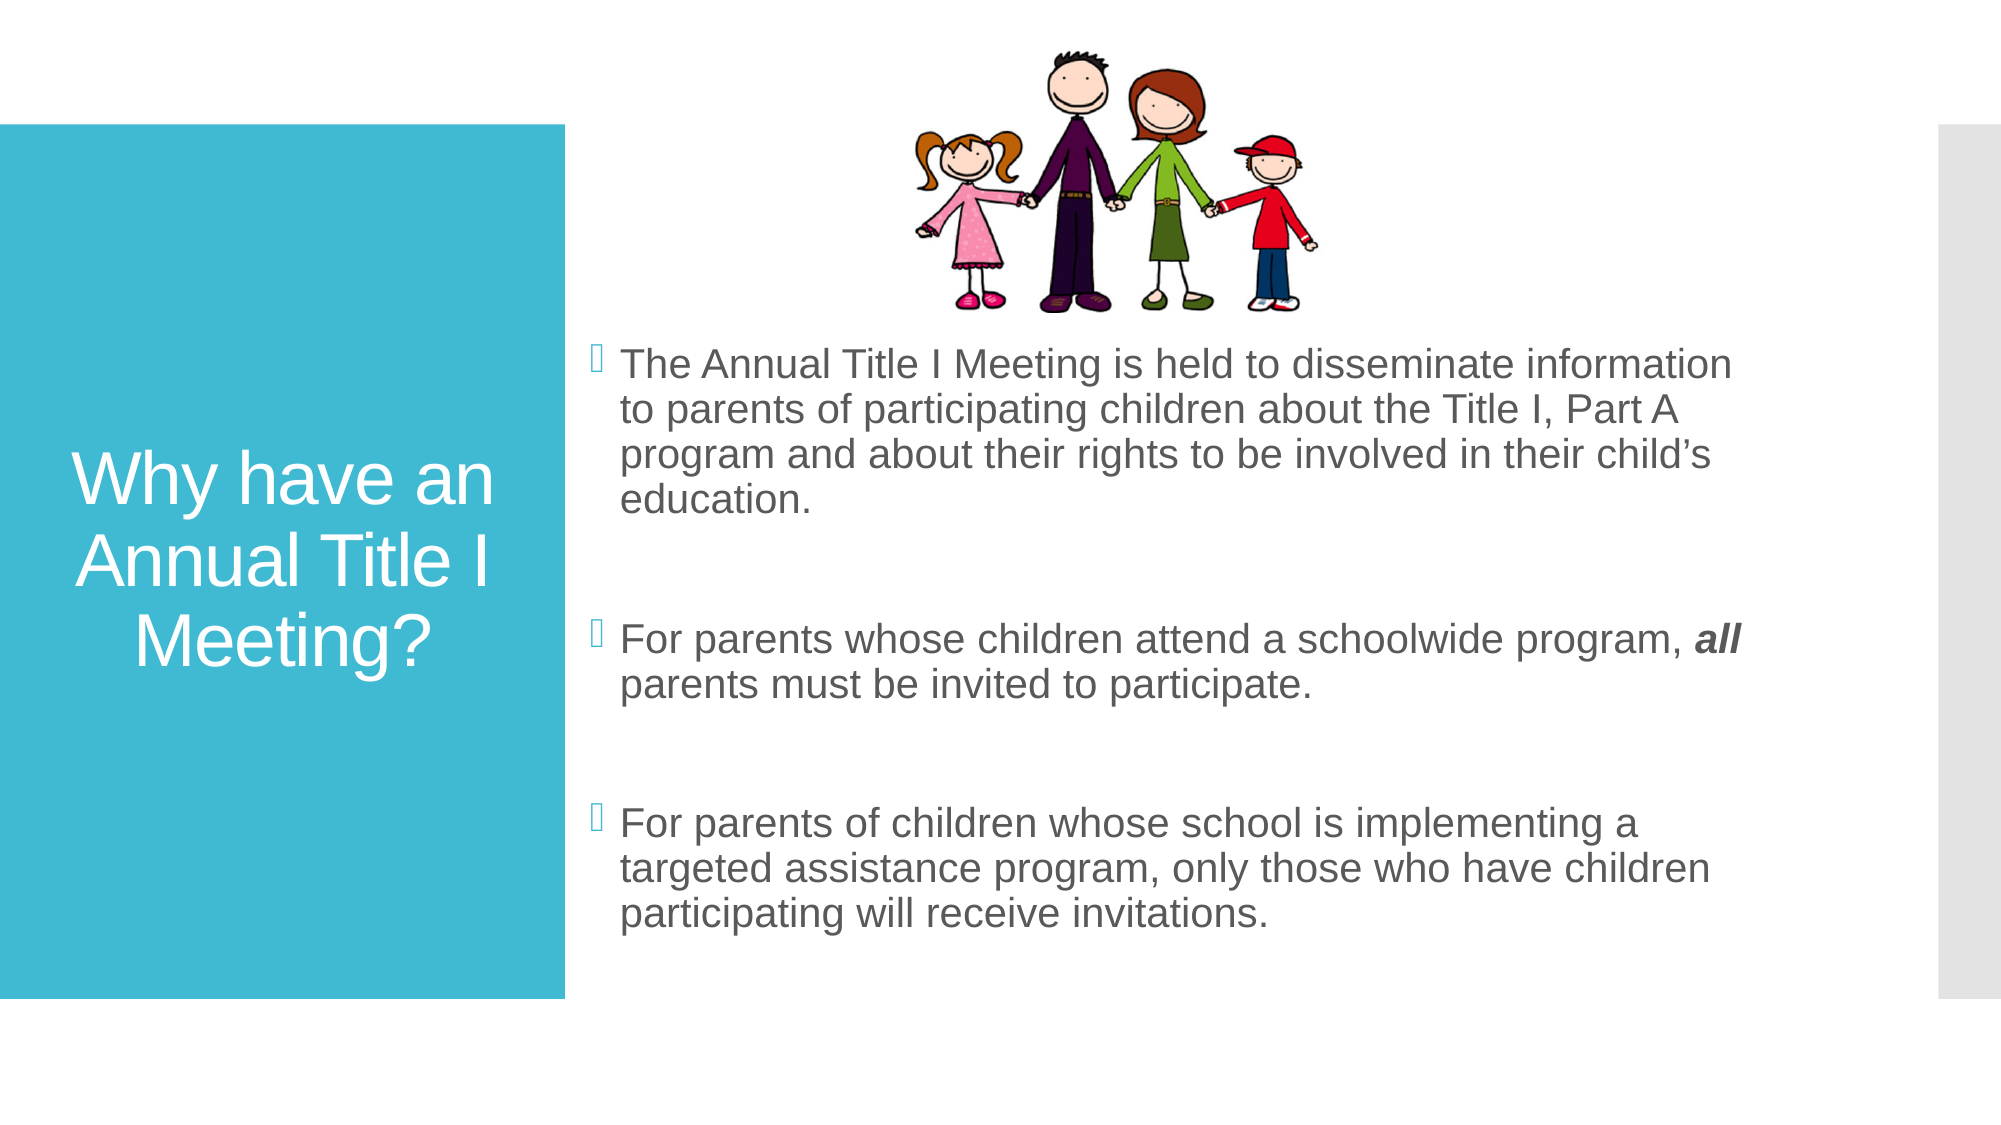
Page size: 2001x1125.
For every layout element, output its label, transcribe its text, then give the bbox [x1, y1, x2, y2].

list The Annual Title I Meeting is held to disseminate information to parents of participating children about the Title I, Part A program and about their rights to be involved in their child’s education. For parents whose children attend a schoolwide program, all parents must be invited to participate. For parents of children whose school is implementing a targeted assistance program, only those who have children participating will receive invitations. [574, 219, 1775, 1060]
title Why have an Annual Title I Meeting? [41, 184, 525, 940]
picture [903, 32, 1325, 314]
